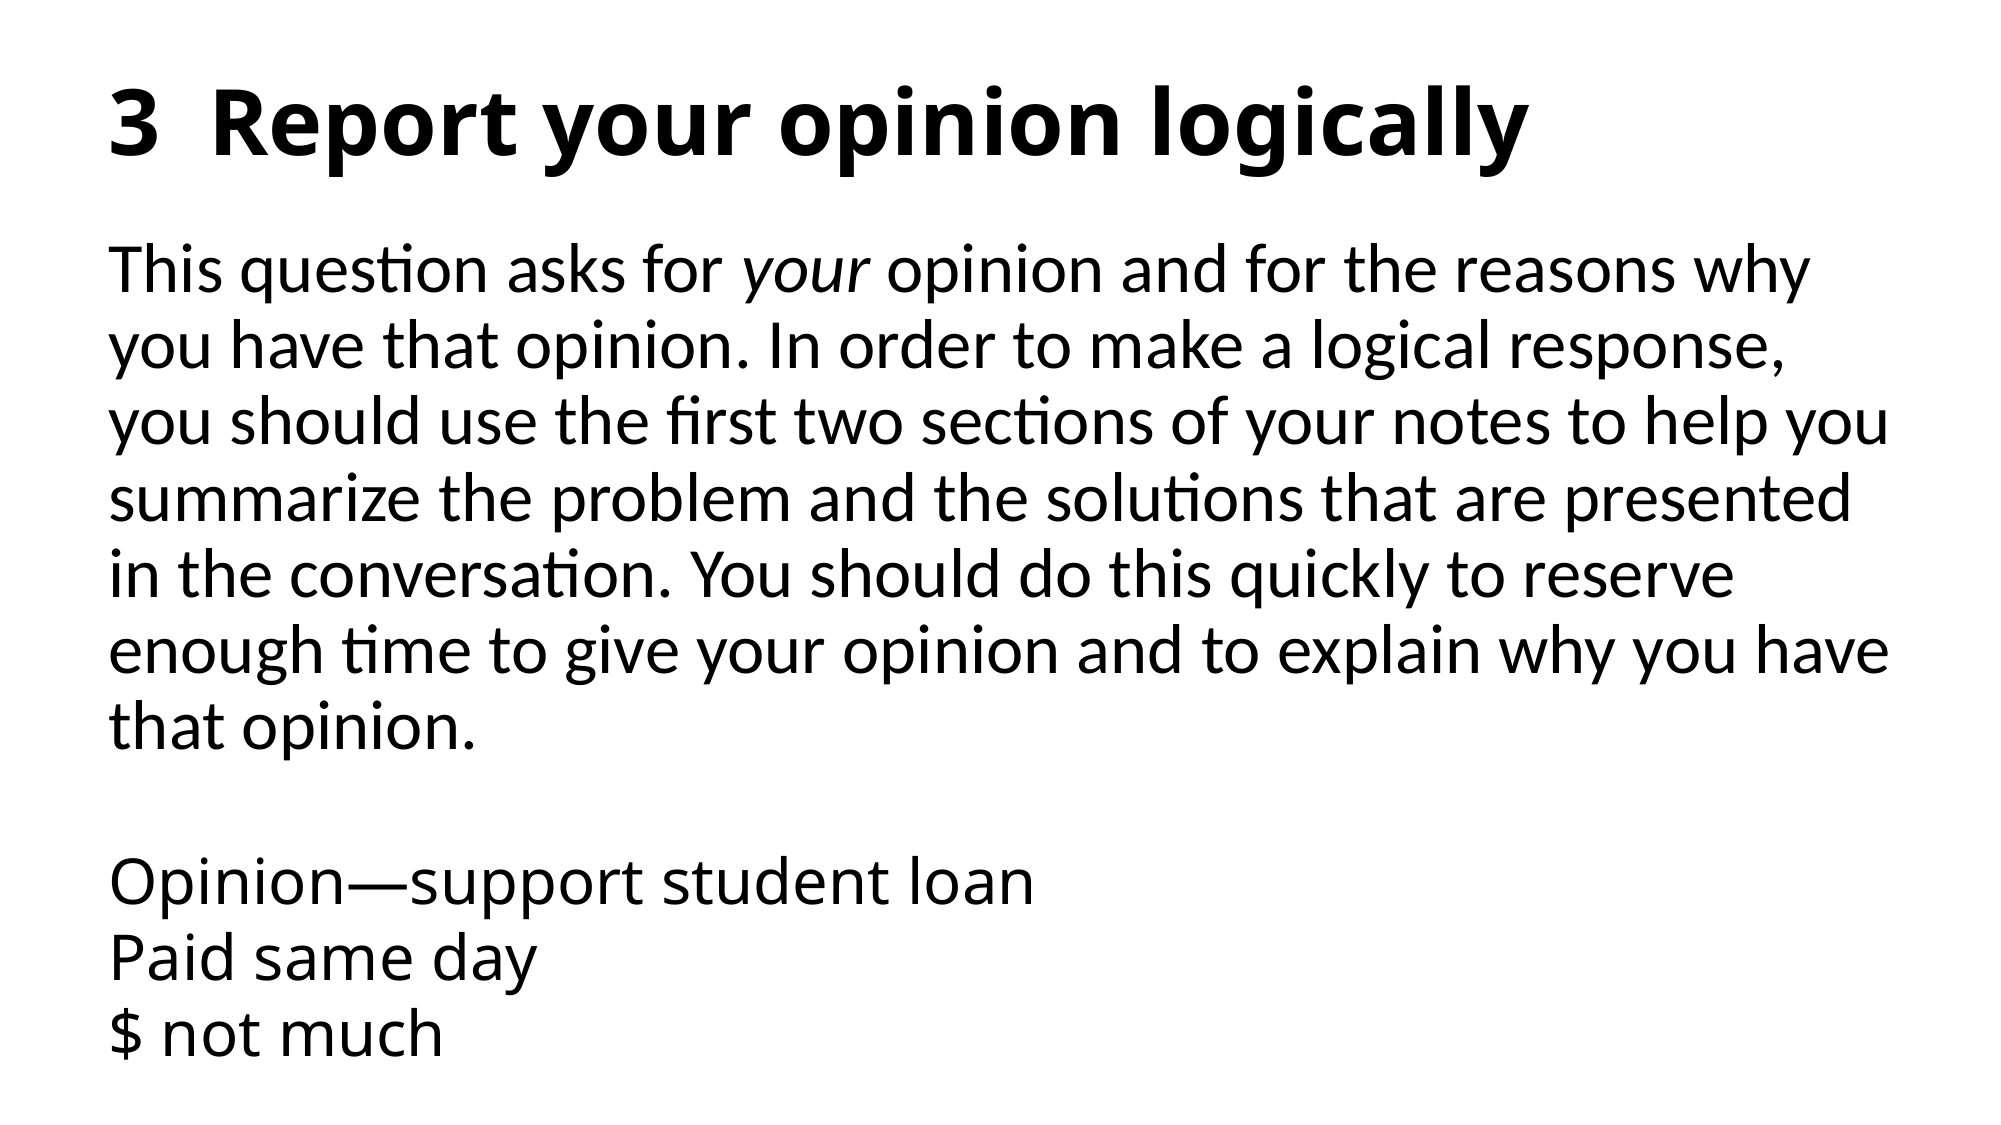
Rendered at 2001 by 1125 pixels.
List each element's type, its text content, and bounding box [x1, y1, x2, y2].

title 3 Report your opinion logically [93, 59, 1863, 193]
list This question asks for your opinion and for the reasons why you have that opinion. In order to make a logical response, you should use the first two sections of your notes to help you summarize the problem and the solutions that are presented in the conversation. You should do this quickly to reserve enough time to give your opinion and to explain why you have that opinion. Opinion—support student loan Paid same day $ not much [93, 223, 1922, 1082]
